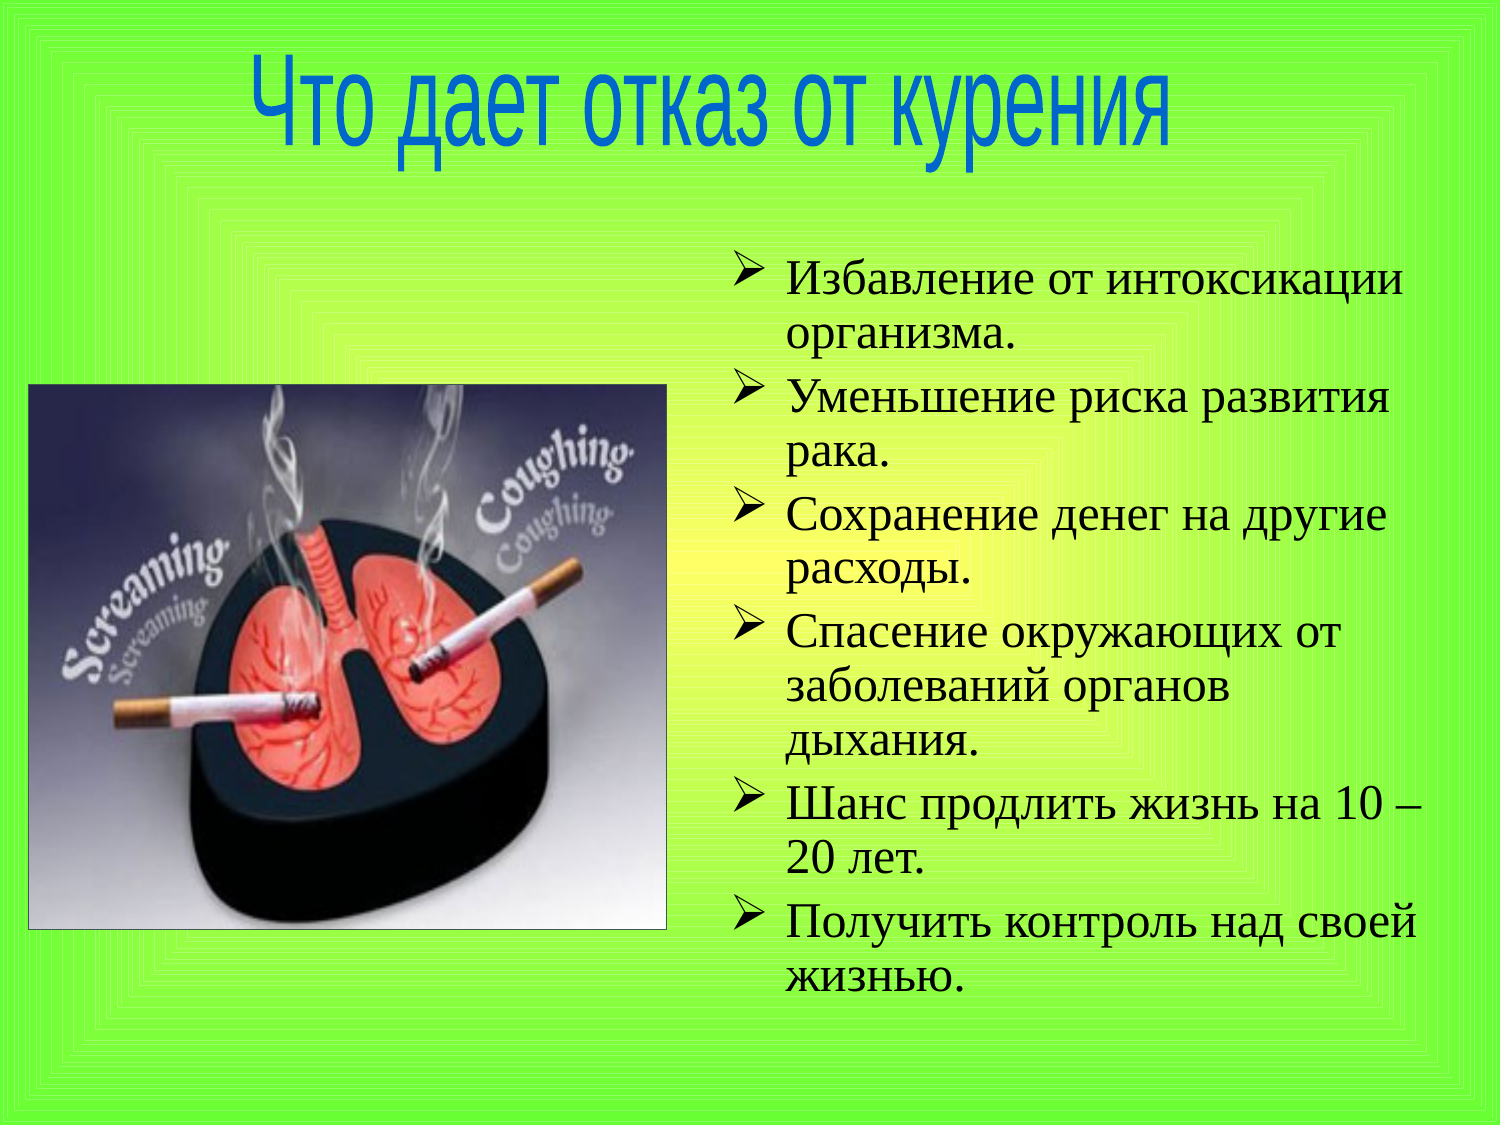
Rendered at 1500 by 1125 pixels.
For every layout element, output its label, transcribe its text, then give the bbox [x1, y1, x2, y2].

list Избавление от интоксикации организма. Уменьшение риска развития рака. Сохранение денег на другие расходы. Спасение окружающих от заболеваний органов дыхания. Шанс продлить жизнь на 10 – 20 лет. Получить контроль над своей жизнью. [714, 243, 1449, 1052]
picture [29, 385, 667, 929]
